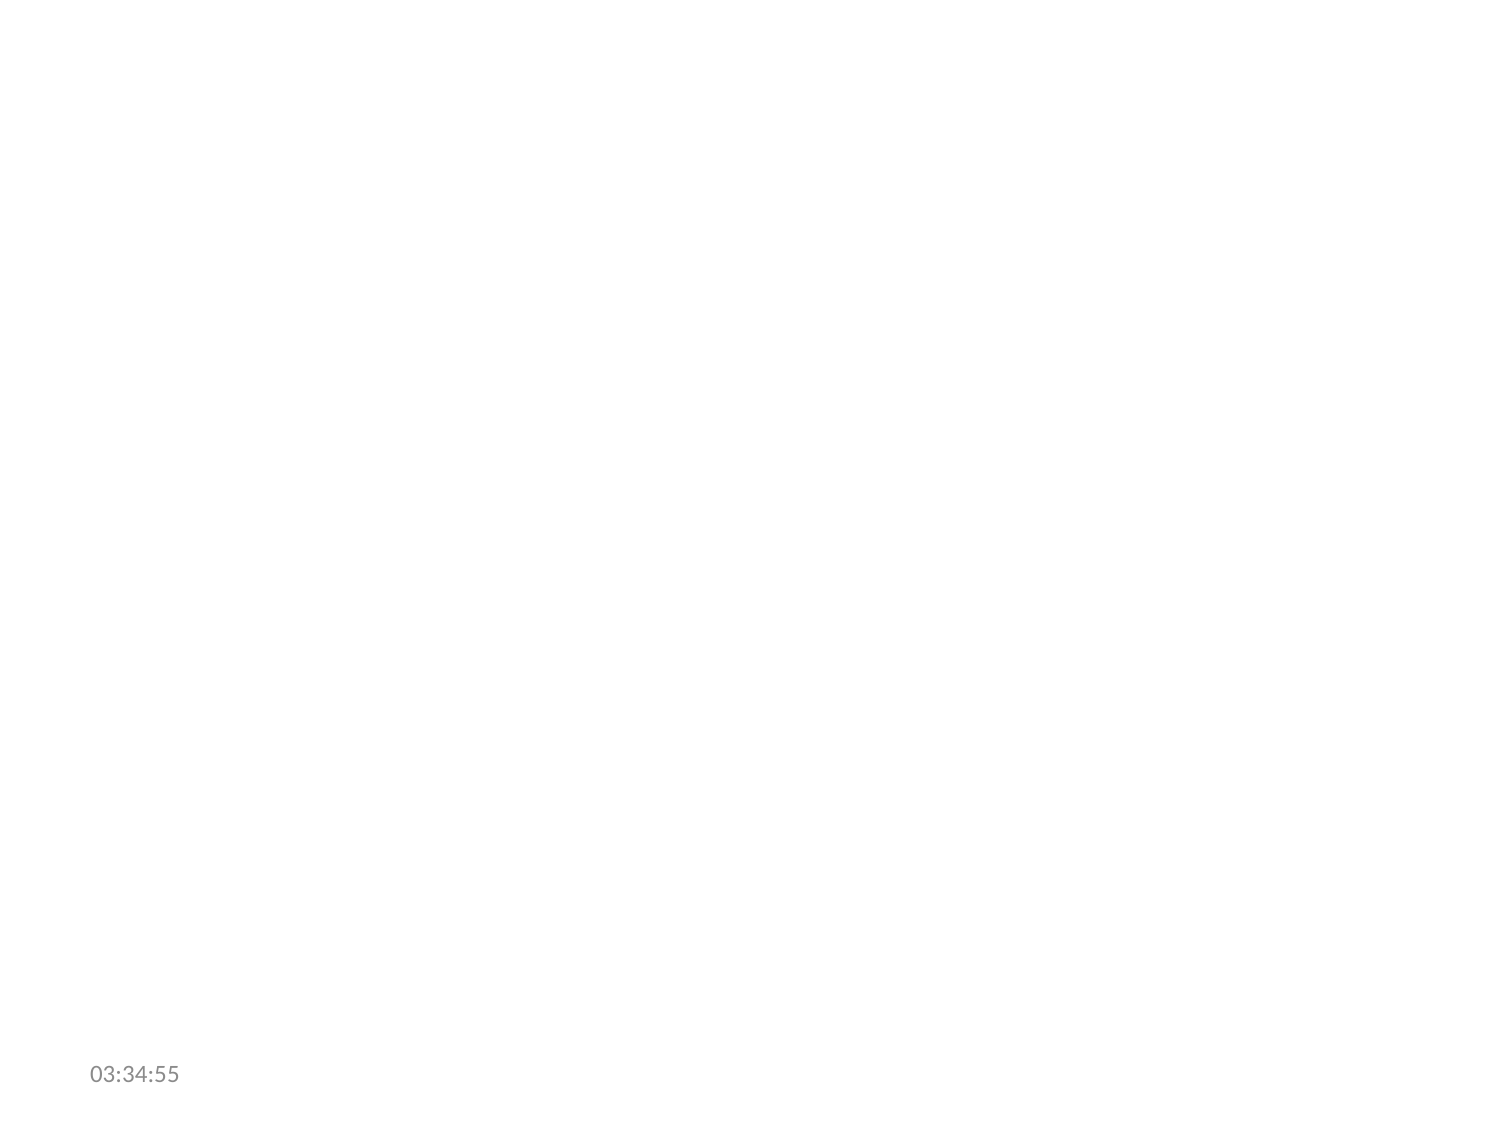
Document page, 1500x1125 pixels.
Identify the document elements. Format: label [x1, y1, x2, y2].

slide_number [75, 1042, 425, 1103]
